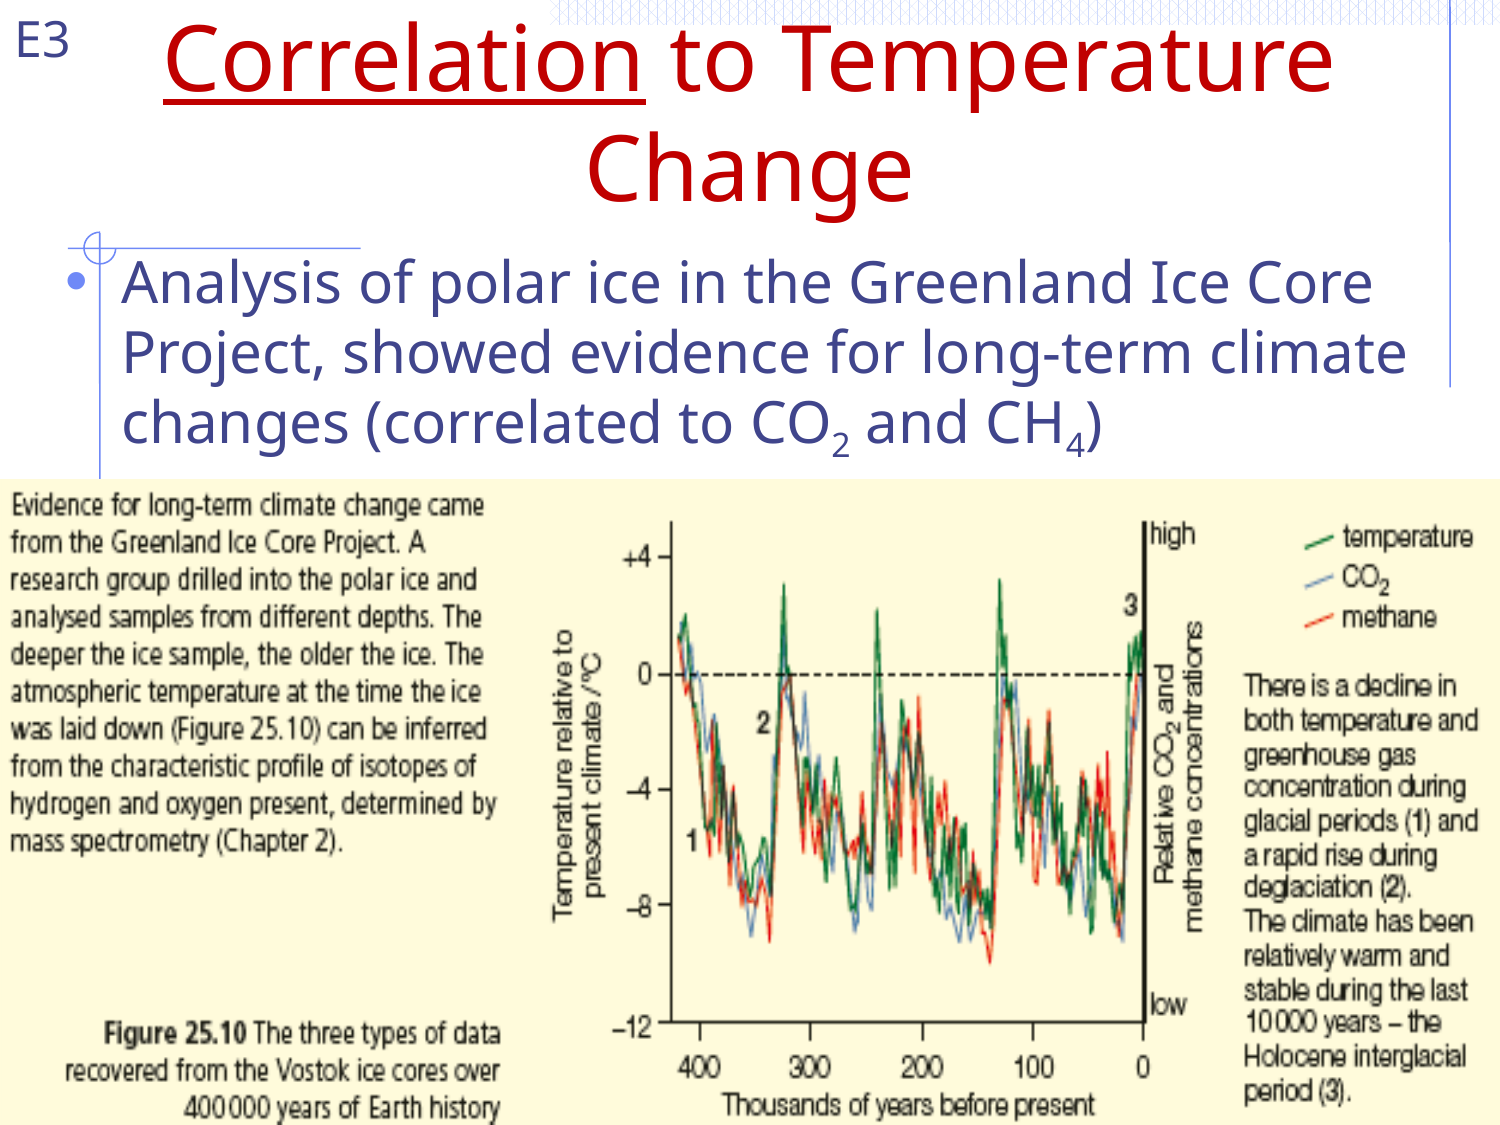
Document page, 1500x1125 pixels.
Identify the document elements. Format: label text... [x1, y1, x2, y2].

picture [0, 479, 1500, 1125]
list Analysis of polar ice in the Greenland Ice Core Project, showed evidence for long-term climate changes (correlated to CO2 and CH4) [49, 237, 1463, 478]
title E3.3 – Greenhouse Gas Correlation to Temperature Change [0, 89, 1500, 228]
